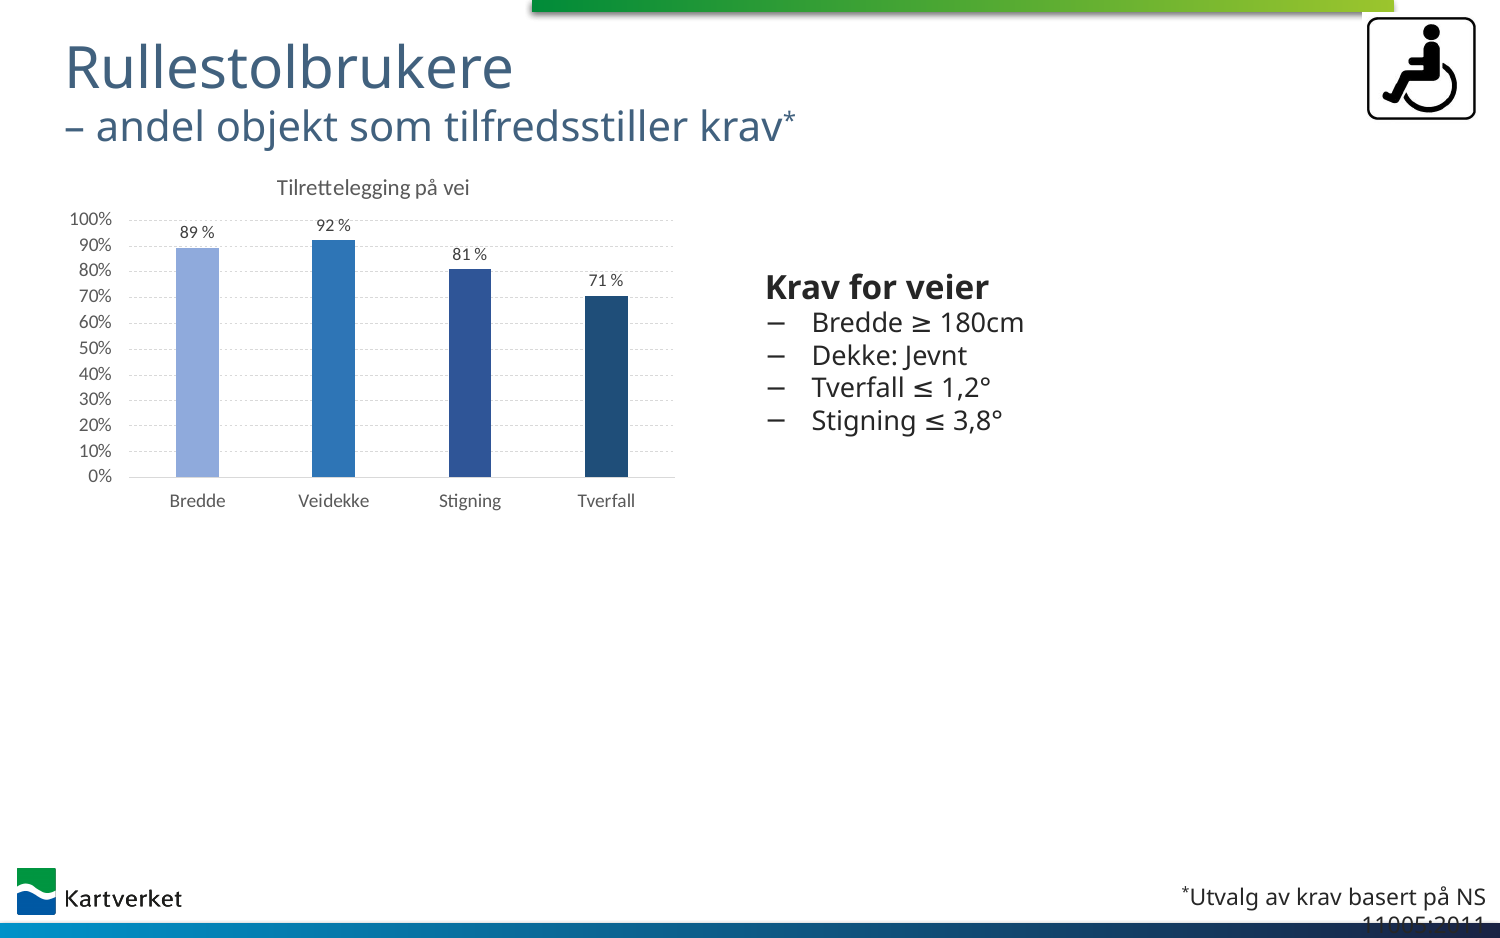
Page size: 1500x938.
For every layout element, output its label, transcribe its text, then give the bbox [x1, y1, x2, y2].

text_box Rullestolbrukere – andel objekt som tilfredsstiller krav* [49, 25, 1431, 158]
picture [1362, 12, 1481, 126]
picture [62, 166, 685, 519]
text_box Krav for veier Bredde ≥ 180cm Dekke: Jevnt Tverfall ≤ 1,2° Stigning ≤ 3,8° [750, 258, 1234, 444]
text_box *Utvalg av krav basert på NS 11005:2011 [1068, 873, 1500, 938]
